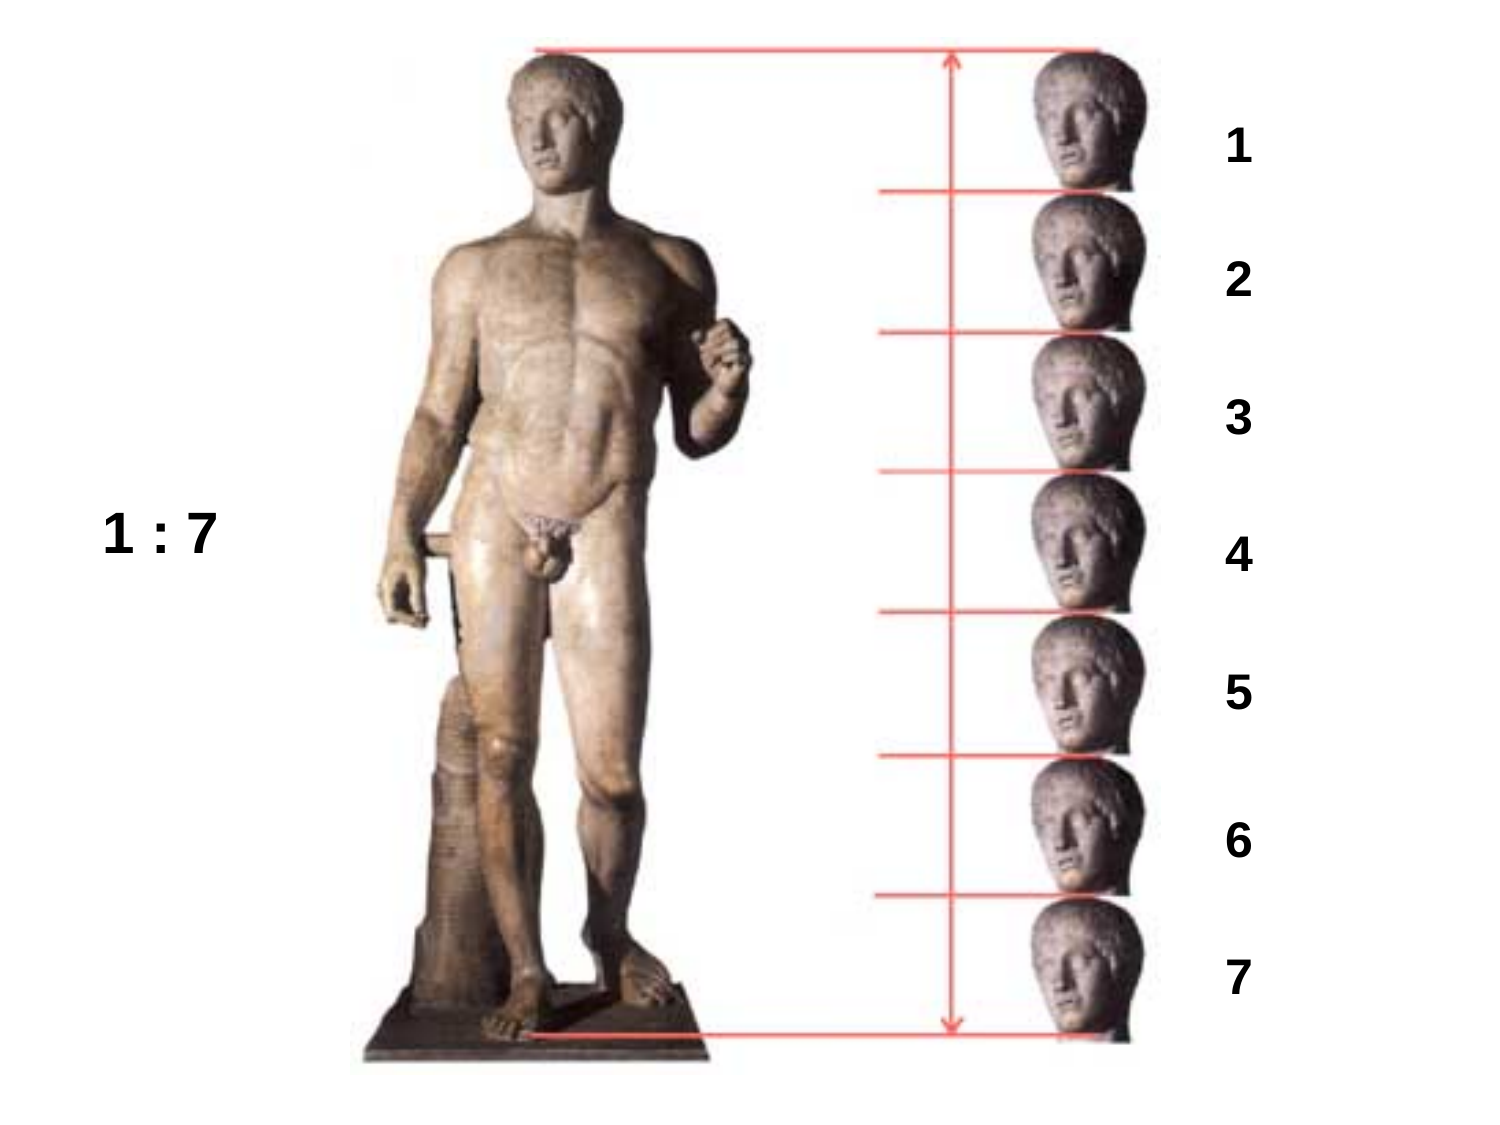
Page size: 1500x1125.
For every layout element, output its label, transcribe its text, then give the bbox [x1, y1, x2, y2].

text_box 7 [1210, 937, 1268, 1013]
text_box 4 [1210, 514, 1268, 590]
text_box 1 : 7 [87, 487, 235, 573]
text_box 1 [1210, 104, 1268, 180]
text_box 5 [1210, 652, 1268, 727]
picture [349, 37, 1161, 1076]
text_box 2 [1210, 239, 1268, 315]
text_box 3 [1210, 377, 1268, 452]
text_box 6 [1210, 799, 1268, 875]
